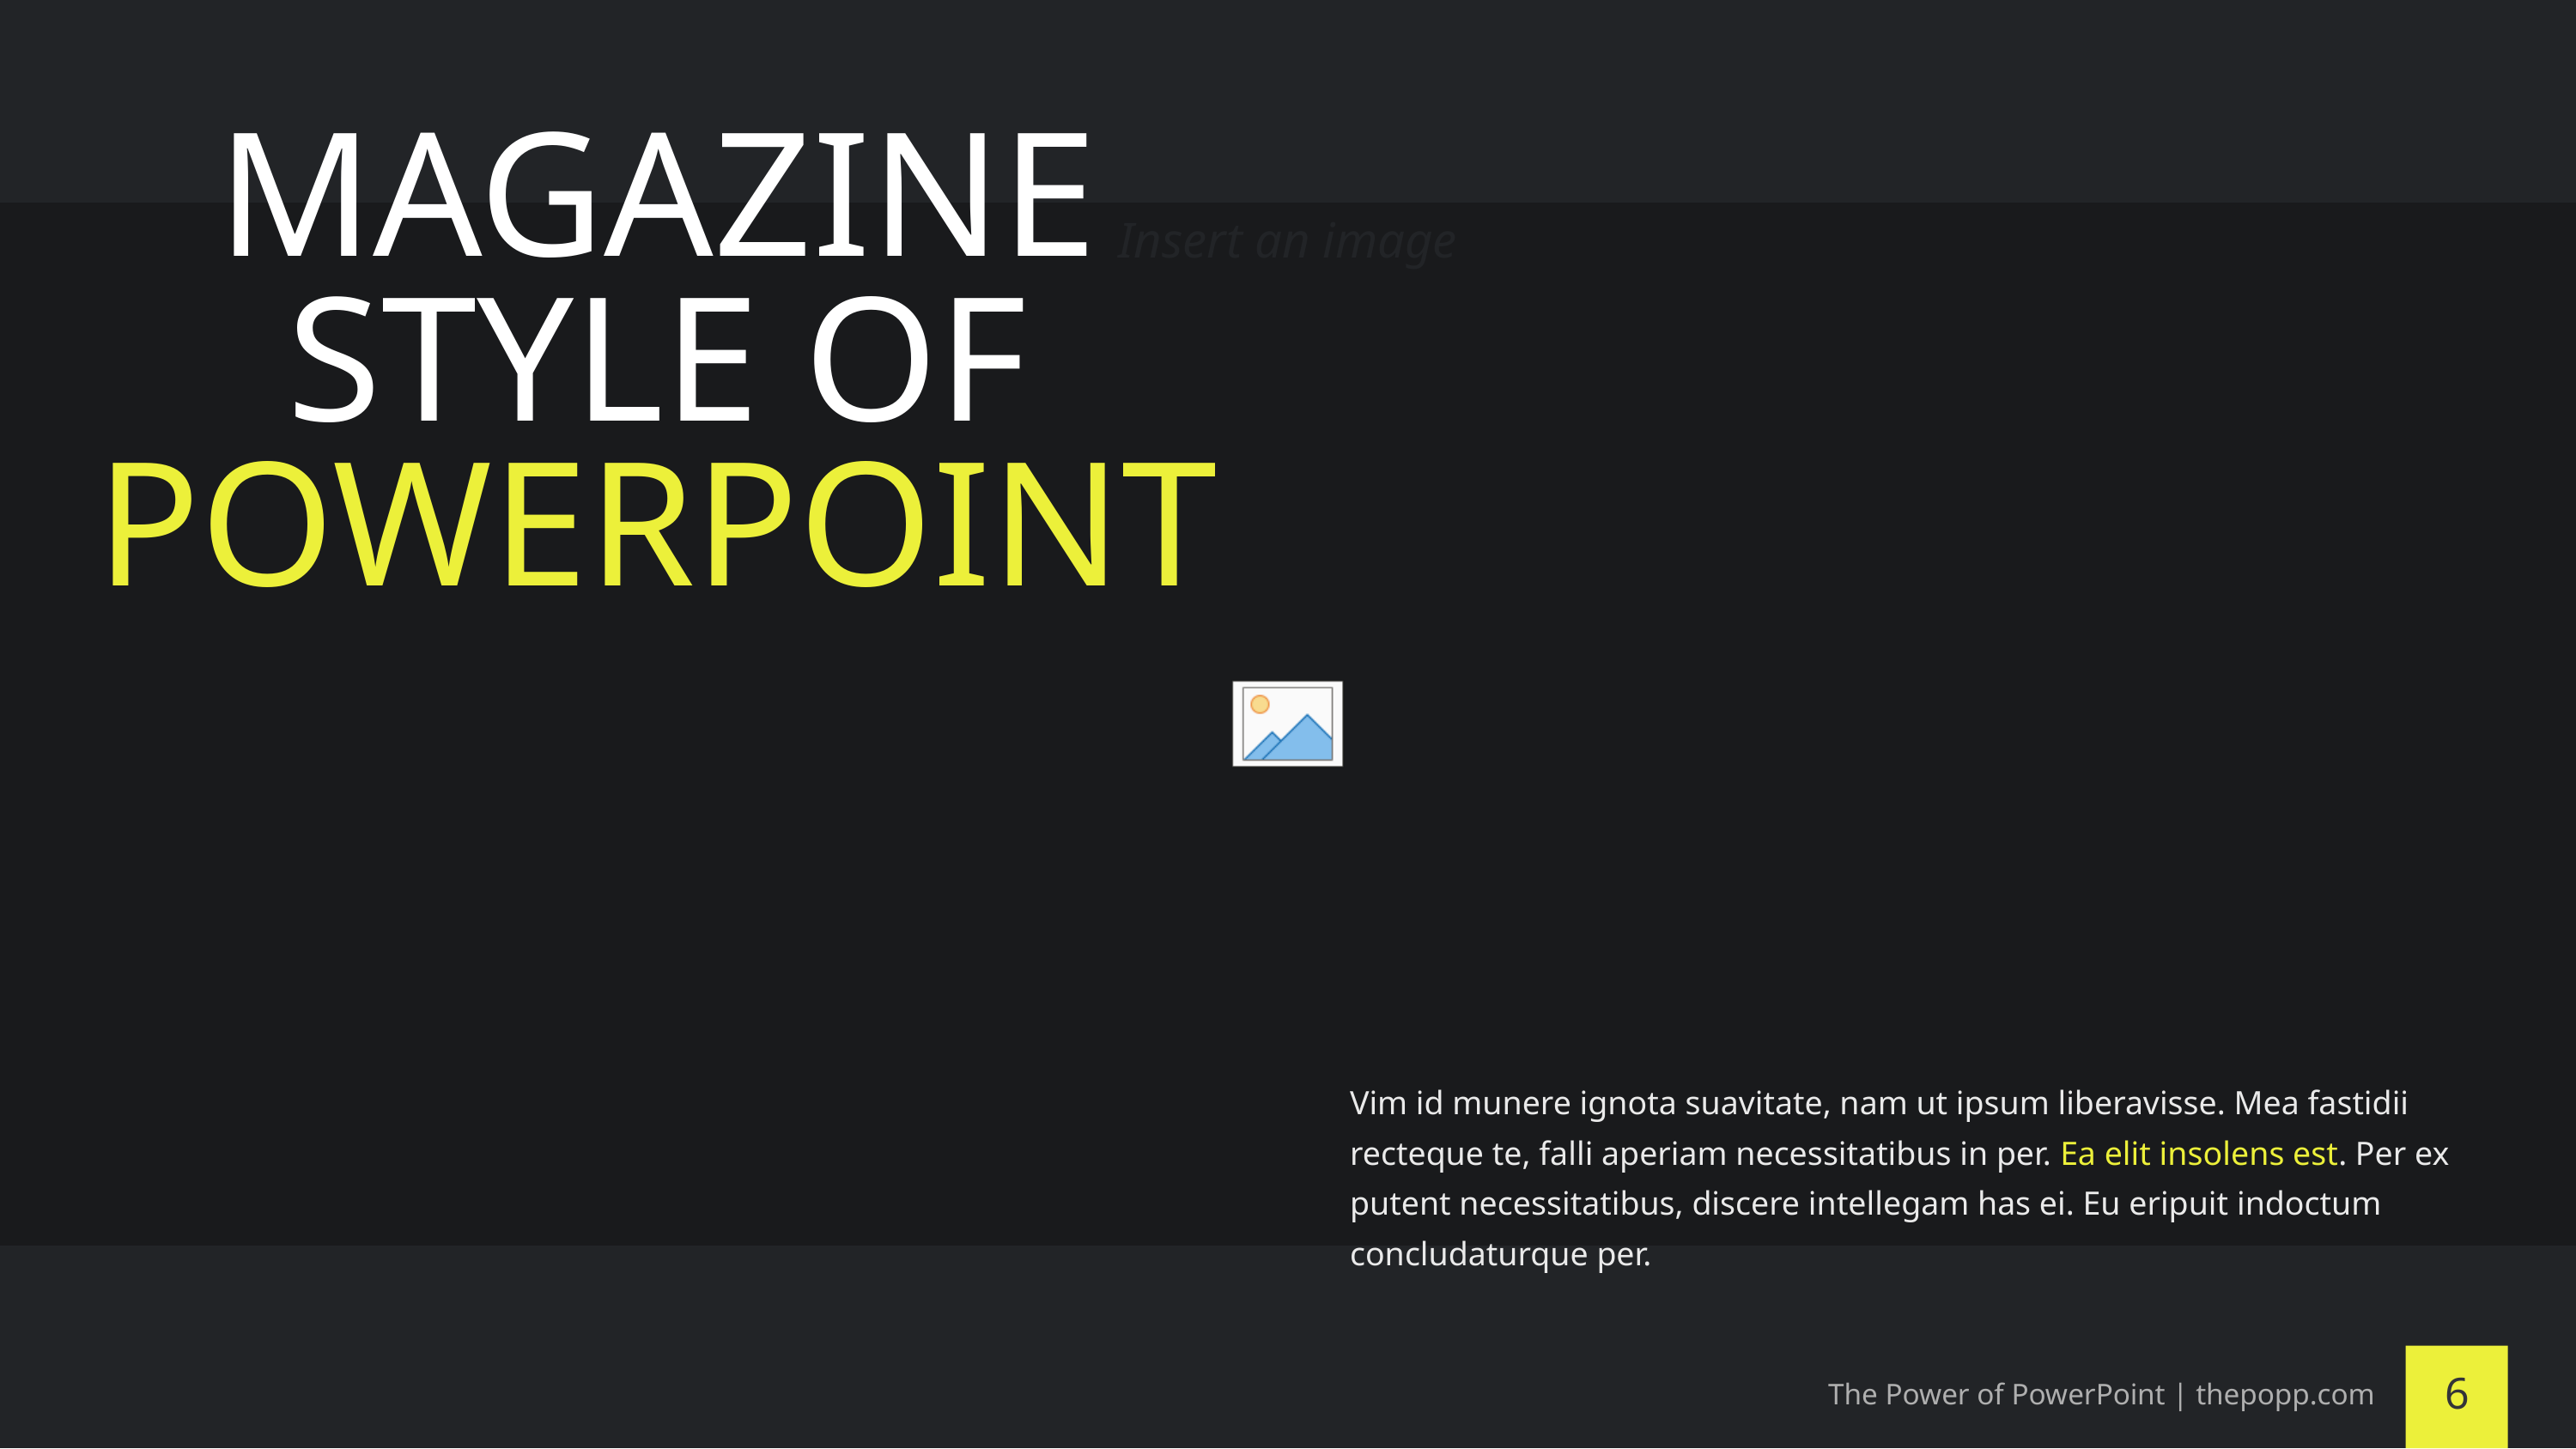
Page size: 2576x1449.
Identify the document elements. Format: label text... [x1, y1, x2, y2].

picture [0, 203, 2576, 1246]
list Vim id munere ignota suavitate, nam ut ipsum liberavisse. Mea fastidii recteque te, falli aperiam necessitatibus in per. Ea elit insolens est. Per ex putent necessitatibus, discere intellegam has ei. Eu eripuit indoctum concludaturque per. [1337, 1246, 2540, 1301]
footer The Power of PowerPoint | thepopp.com [1519, 1356, 2389, 1434]
slide_number 6 [2404, 1356, 2509, 1434]
title MAGAZINE STYLE OF POWERPOINT [34, 63, 1280, 203]
